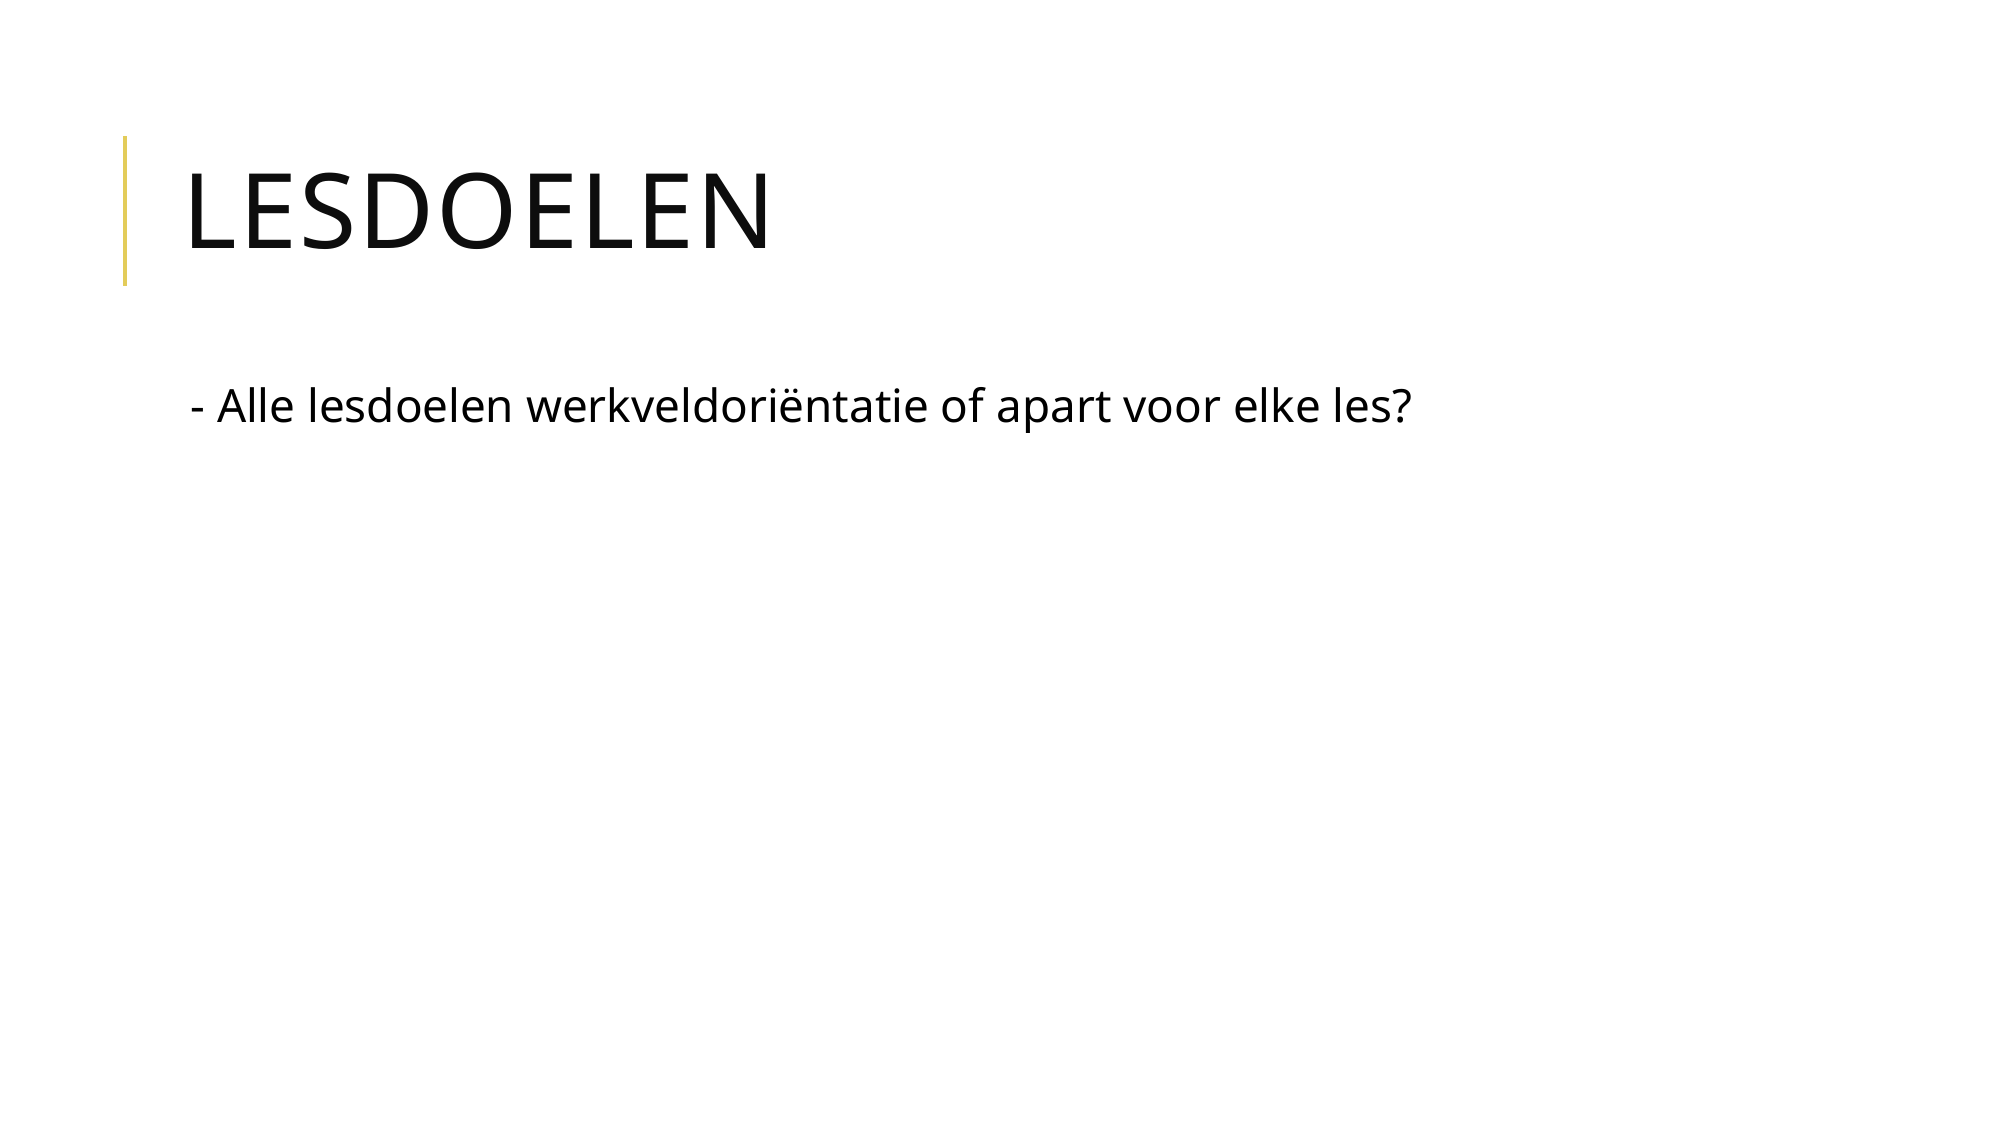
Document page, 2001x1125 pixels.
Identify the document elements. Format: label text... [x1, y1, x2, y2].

title Lesdoelen [168, 96, 1763, 342]
list - Alle lesdoelen werkveldoriëntatie of apart voor elke les? [168, 375, 1763, 1035]
